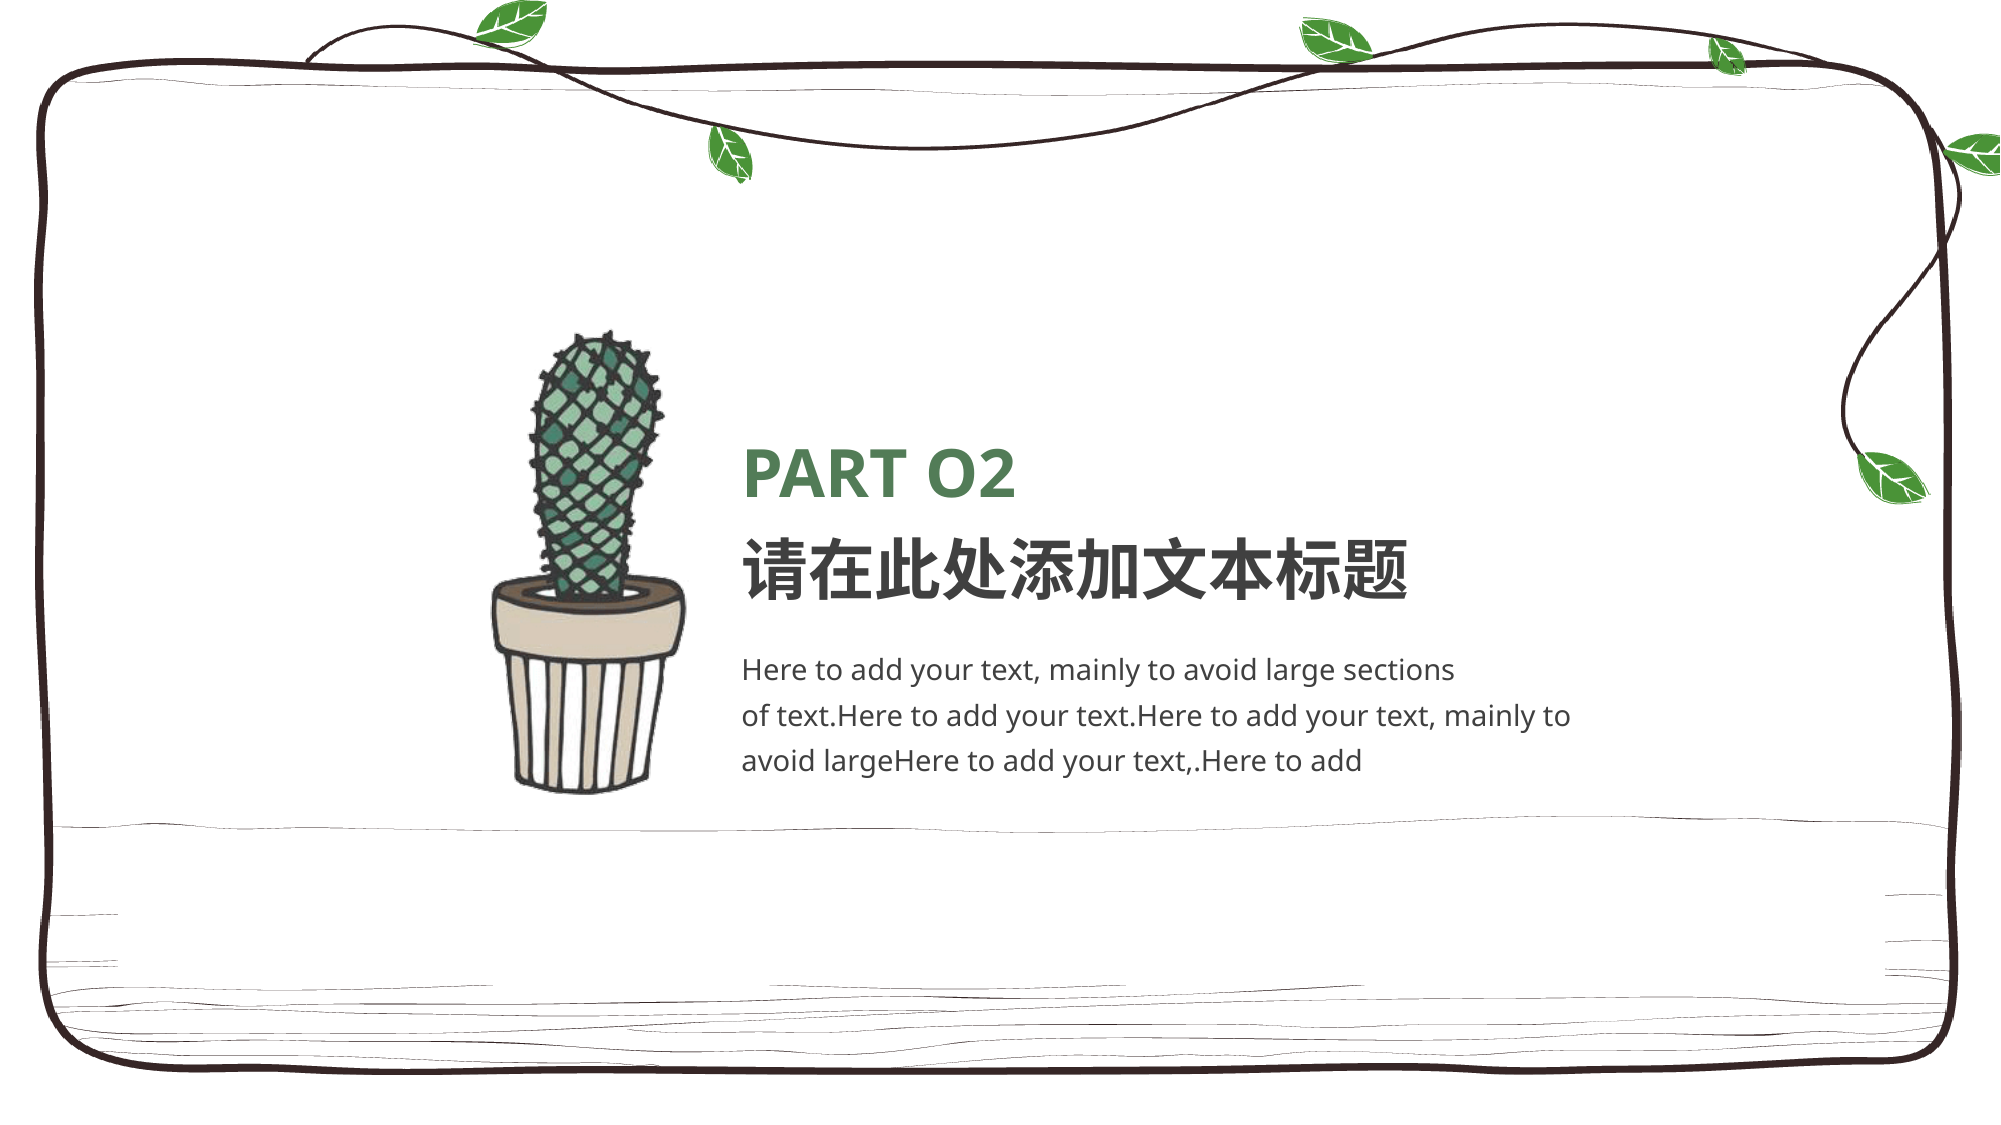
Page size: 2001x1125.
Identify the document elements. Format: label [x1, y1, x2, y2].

text_box [34, 0, 2000, 1075]
picture [484, 314, 697, 811]
text_box [726, 423, 1631, 832]
